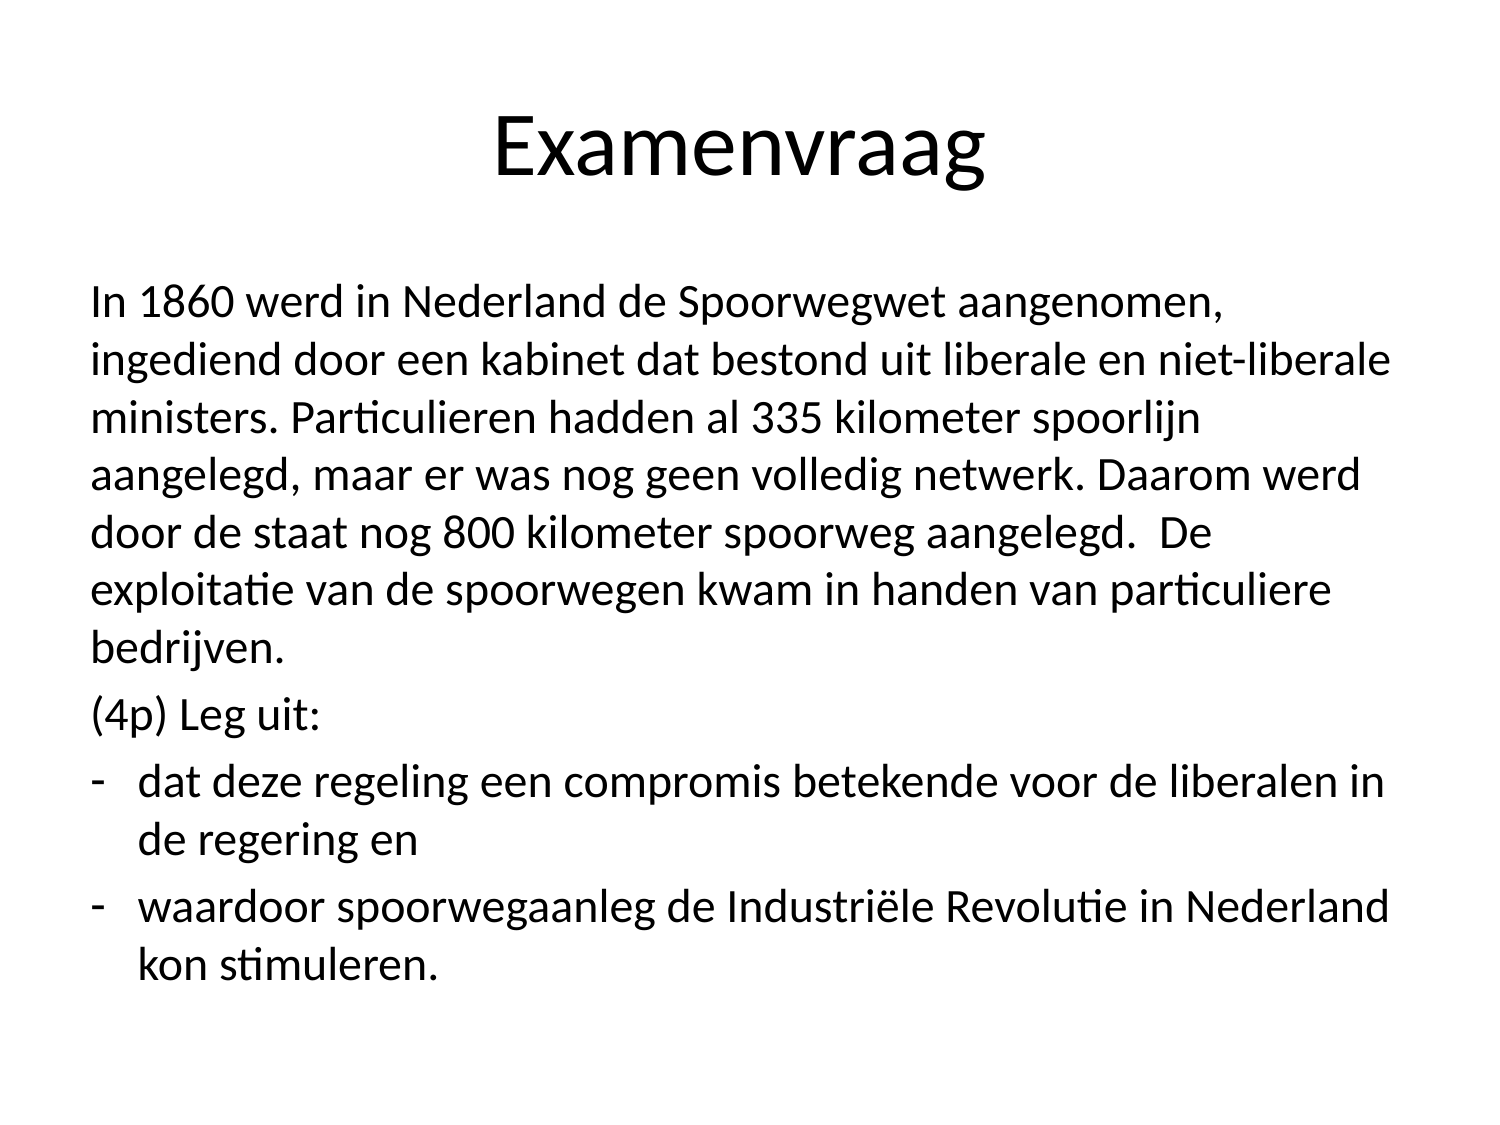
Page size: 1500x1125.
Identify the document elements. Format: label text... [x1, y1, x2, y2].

list In 1860 werd in Nederland de Spoorwegwet aangenomen, ingediend door een kabinet dat bestond uit liberale en niet-liberale ministers. Particulieren hadden al 335 kilometer spoorlijn aangelegd, maar er was nog geen volledig netwerk. Daarom werd door de staat nog 800 kilometer spoorweg aangelegd. De exploitatie van de spoorwegen kwam in handen van particuliere bedrijven. (4p) Leg uit: dat deze regeling een compromis betekende voor de liberalen in de regering en waardoor spoorwegaanleg de Industriële Revolutie in Nederland kon stimuleren. [75, 262, 1425, 1005]
title Examenvraag [75, 45, 1425, 233]
